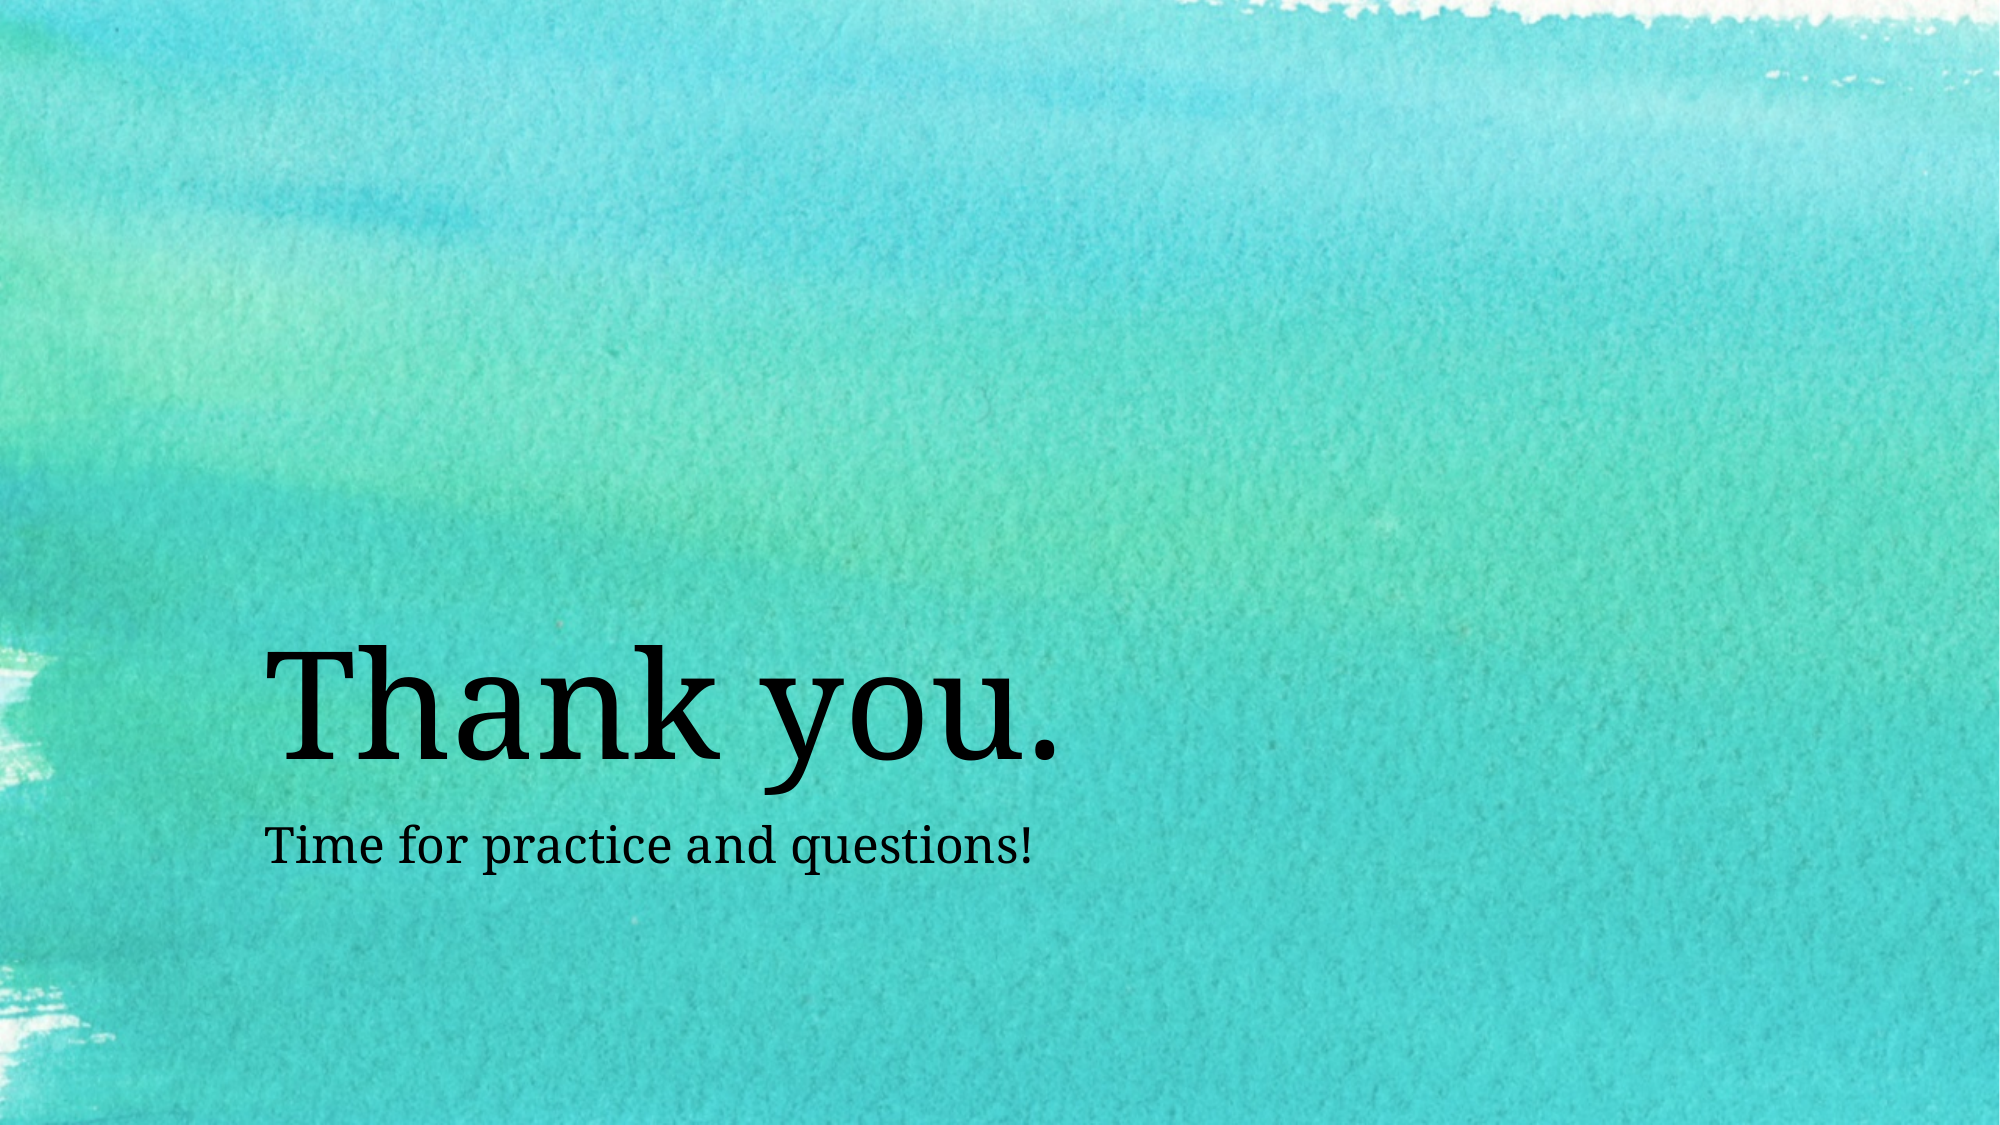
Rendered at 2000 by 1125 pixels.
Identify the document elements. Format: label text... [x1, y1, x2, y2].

picture [0, 0, 2000, 1125]
subtitle Time for practice and questions! [249, 812, 1600, 988]
title Thank you. [249, 224, 1750, 800]
